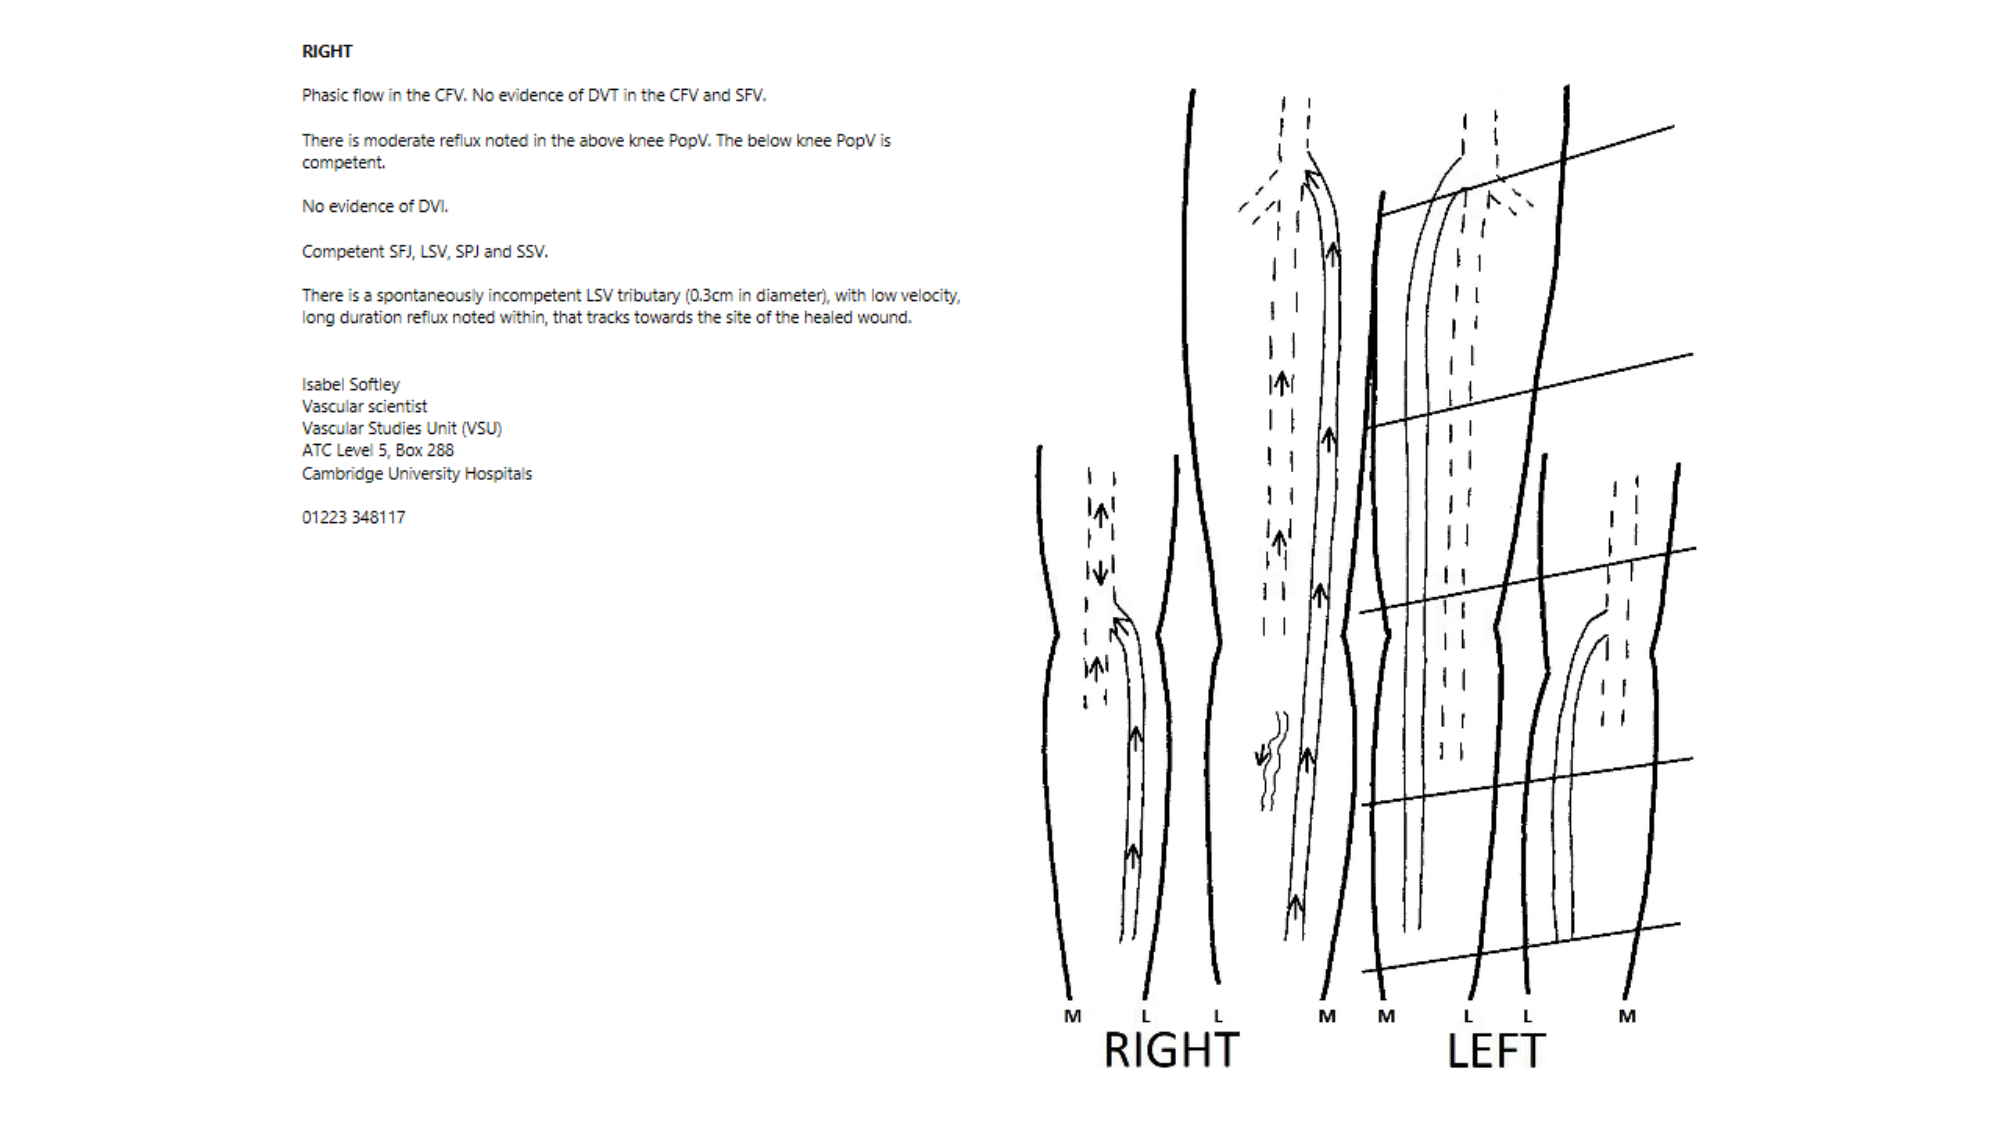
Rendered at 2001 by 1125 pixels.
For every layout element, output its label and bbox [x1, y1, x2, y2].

picture [294, 42, 1706, 1083]
